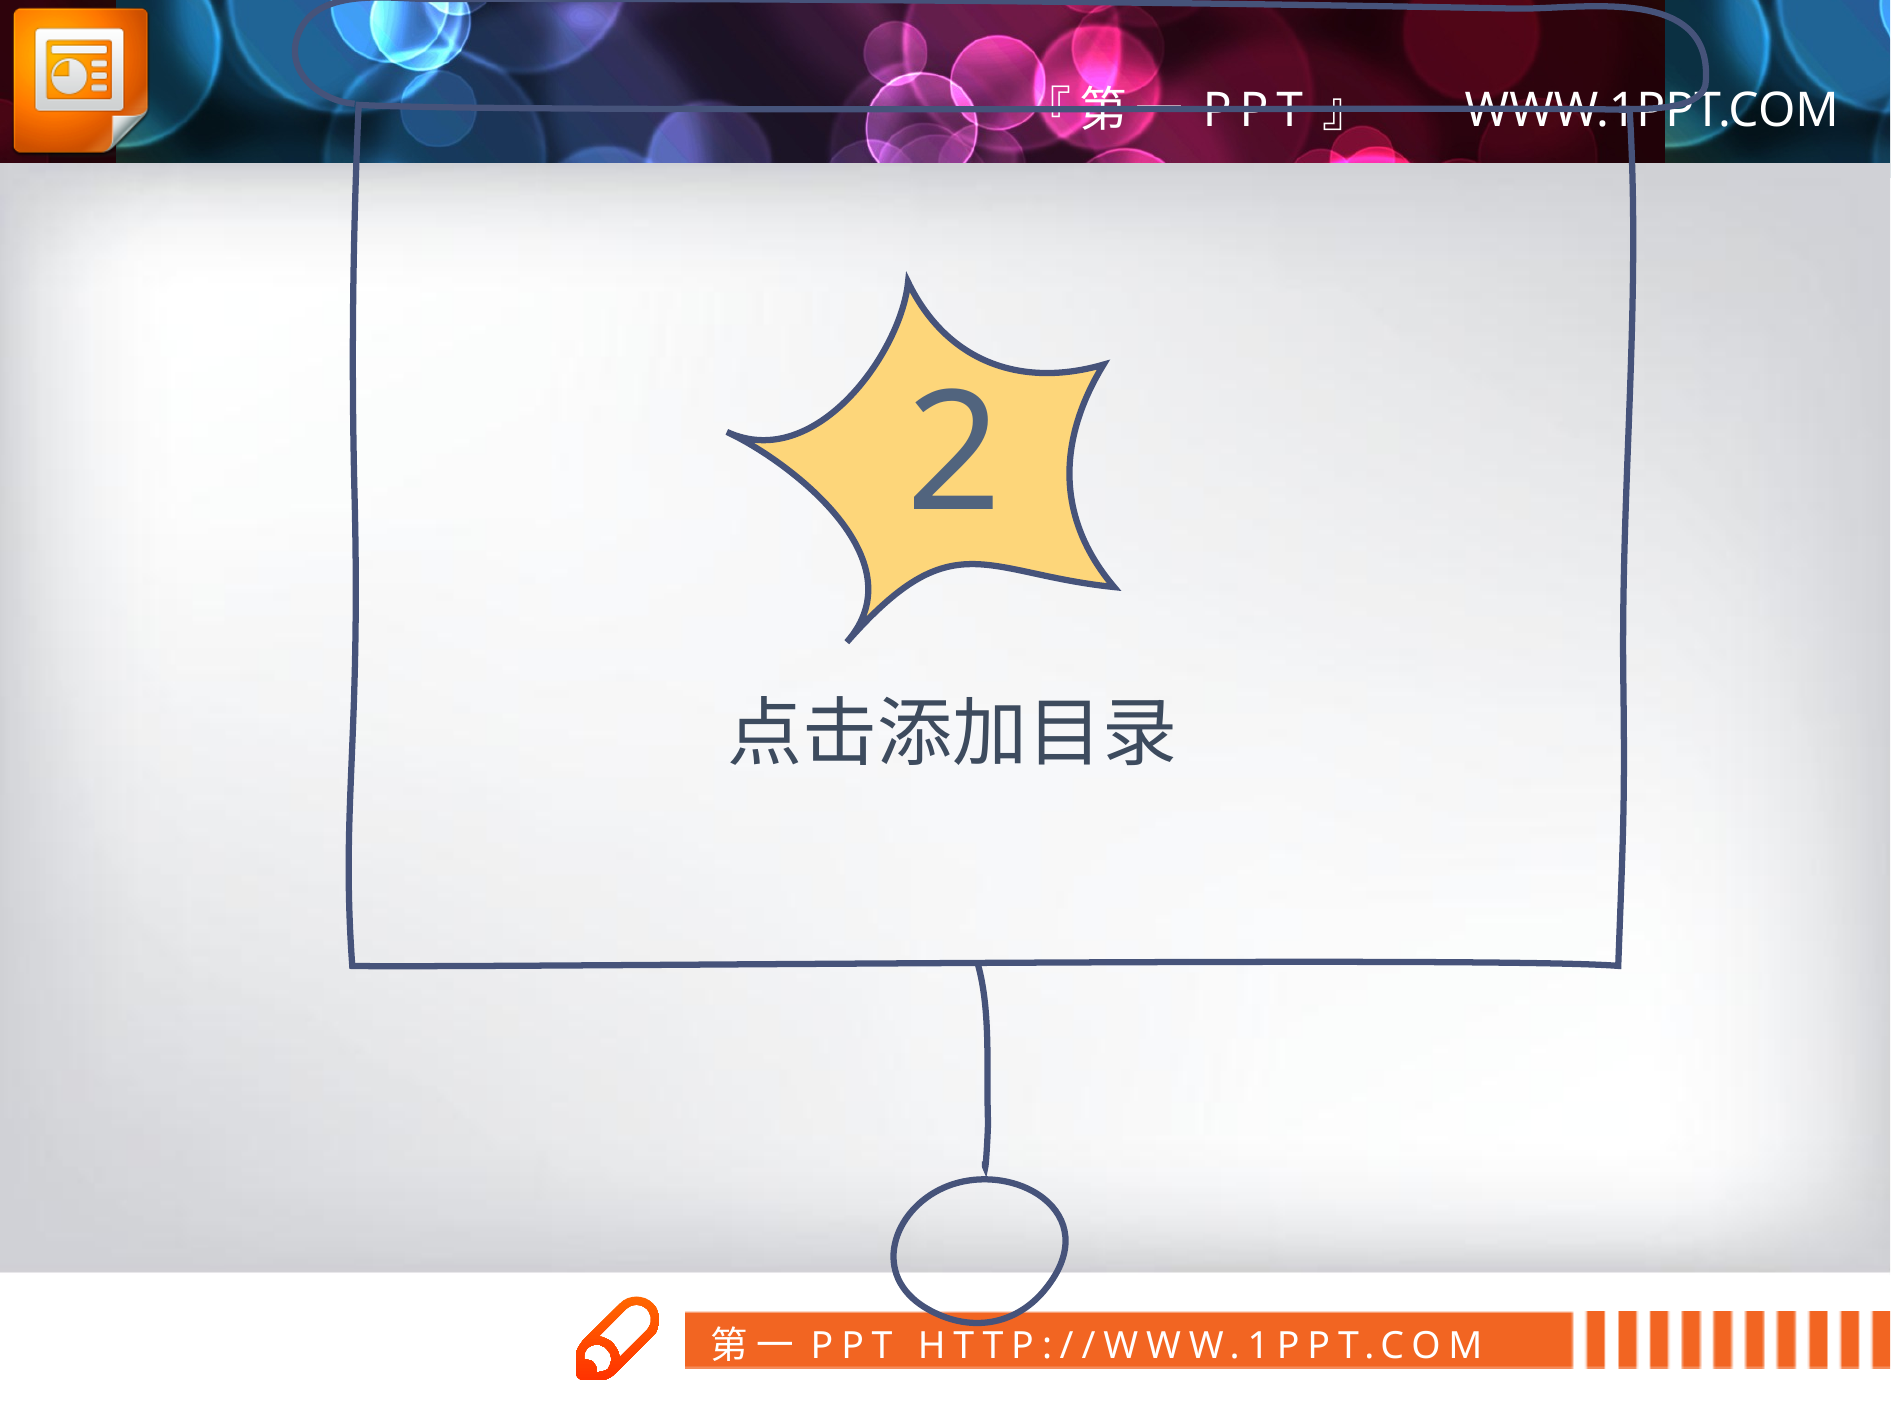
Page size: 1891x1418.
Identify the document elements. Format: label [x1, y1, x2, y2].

text_box [726, 281, 1115, 643]
picture [1707, 0, 1891, 1275]
picture [685, 1311, 1891, 1369]
text_box [294, 0, 1707, 1324]
picture [0, 0, 294, 1275]
